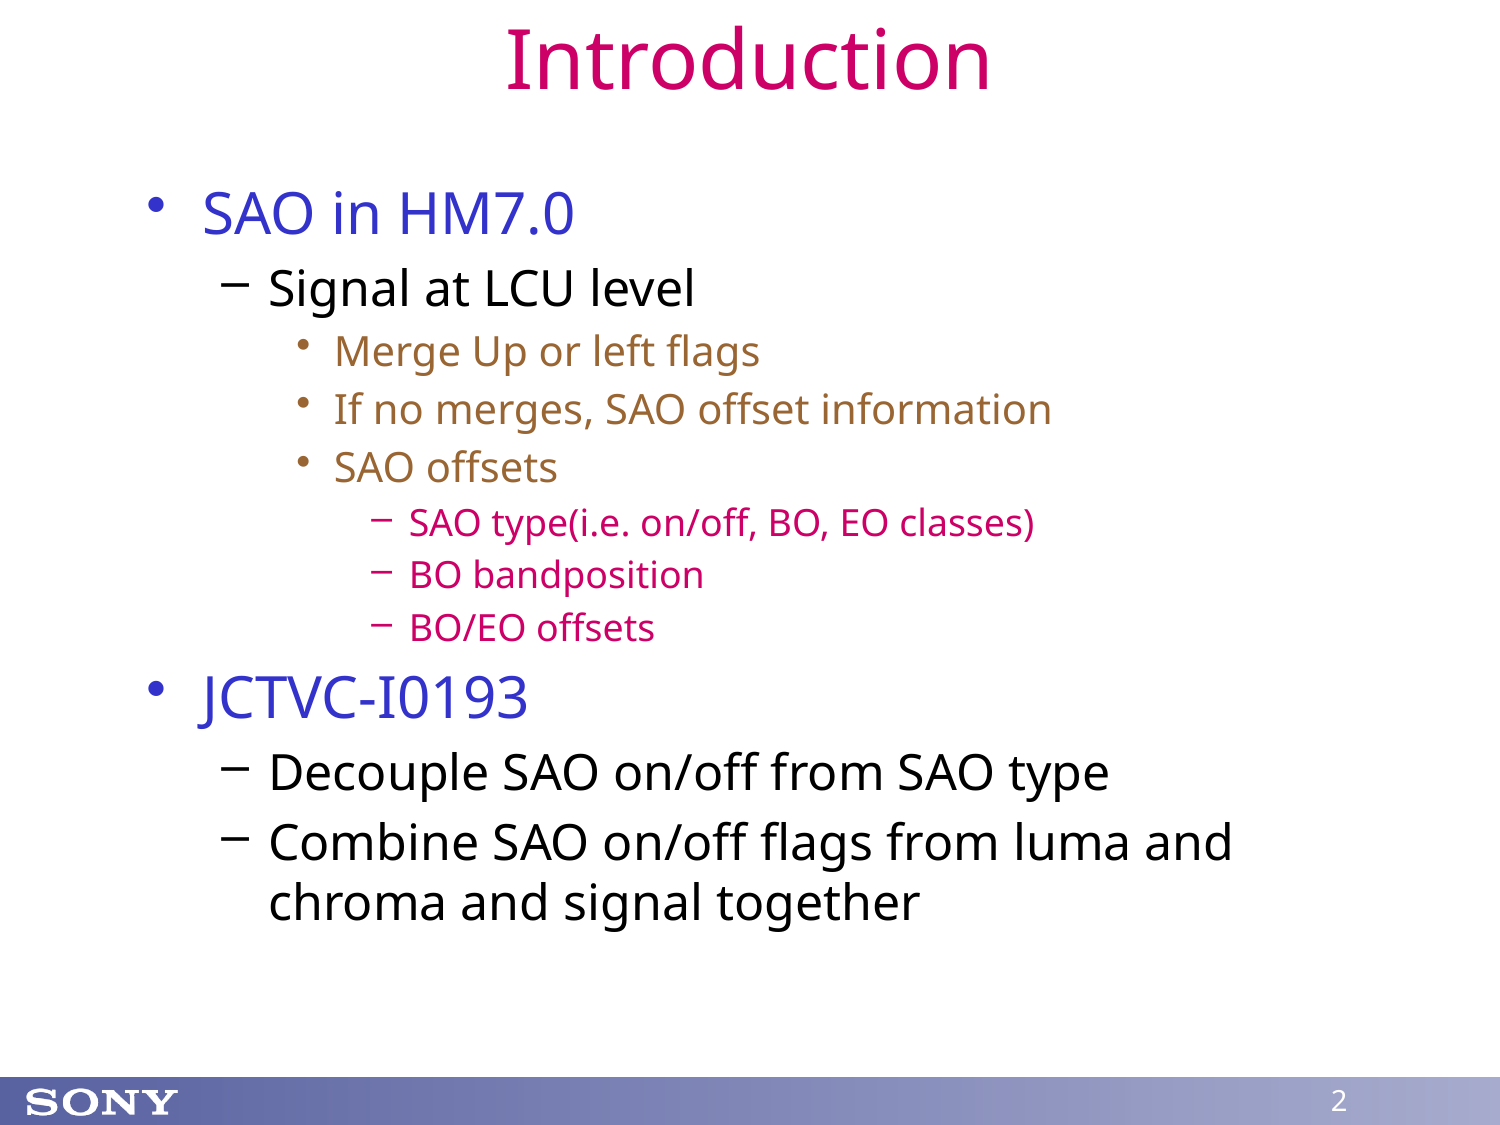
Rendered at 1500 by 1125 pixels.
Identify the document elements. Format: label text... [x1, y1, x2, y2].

title Introduction [112, 0, 1388, 115]
list SAO in HM7.0 Signal at LCU level Merge Up or left flags If no merges, SAO offset information SAO offsets SAO type(i.e. on/off, BO, EO classes) BO bandposition BO/EO offsets JCTVC-I0193 Decouple SAO on/off from SAO type Combine SAO on/off flags from luma and chroma and signal together [131, 168, 1407, 1069]
slide_number 2 [1049, 1074, 1363, 1125]
picture [26, 1088, 178, 1116]
